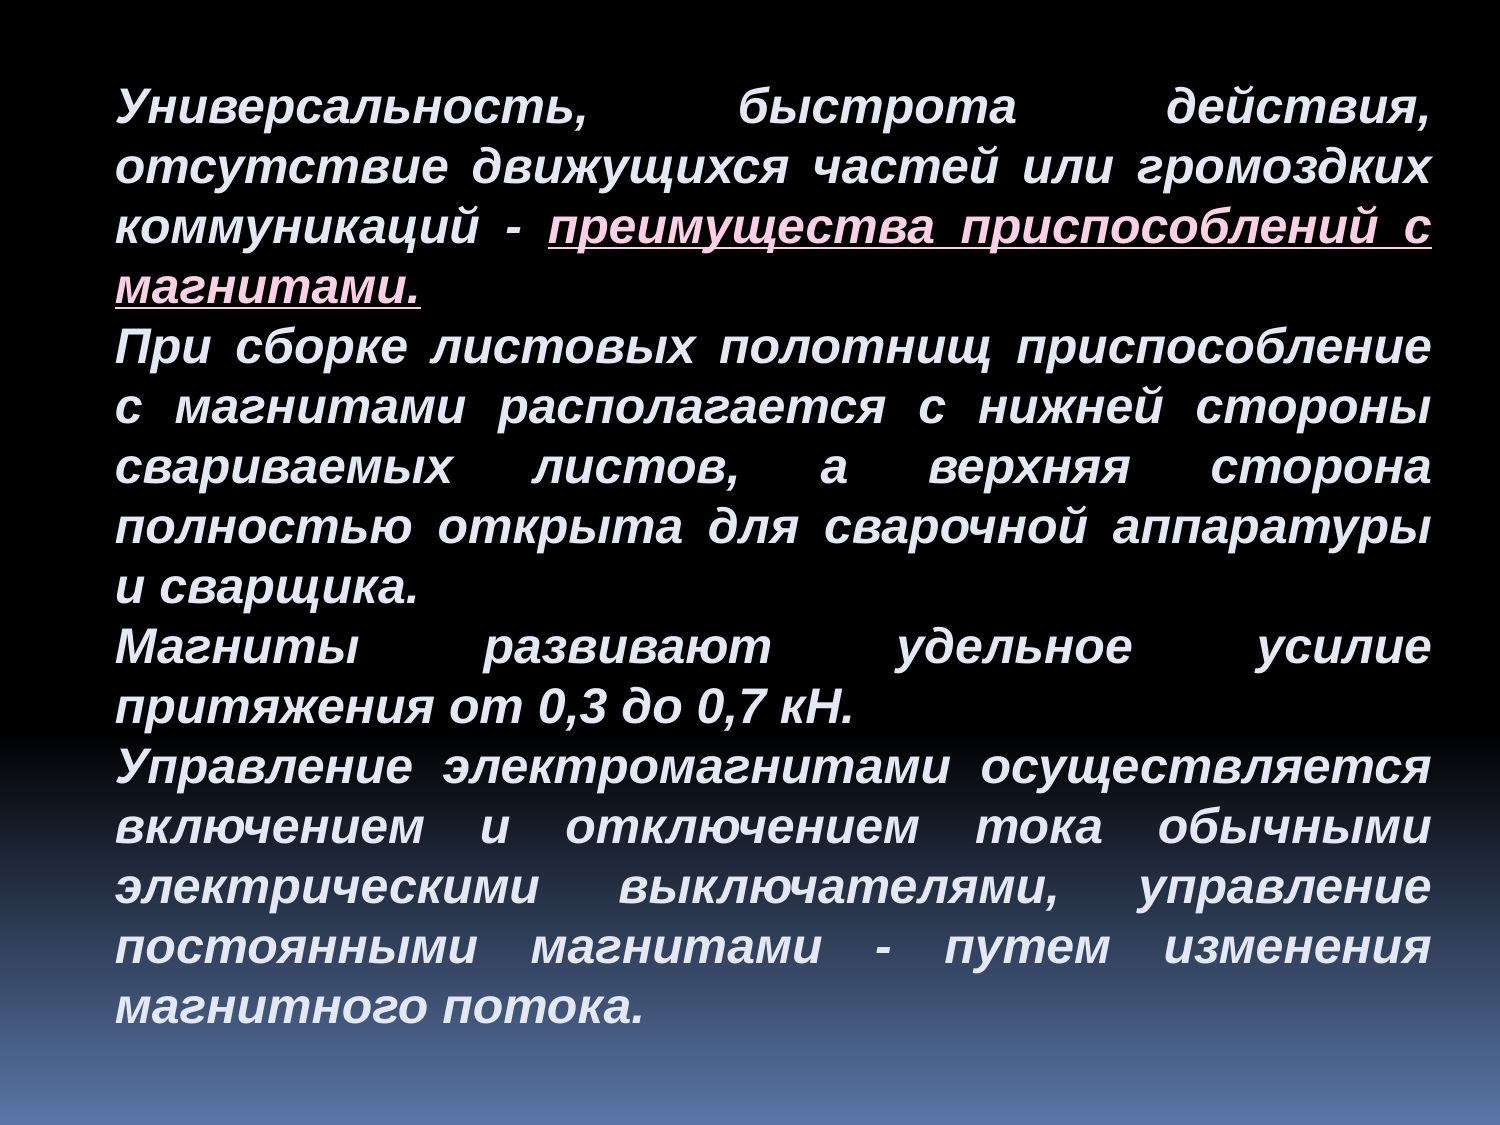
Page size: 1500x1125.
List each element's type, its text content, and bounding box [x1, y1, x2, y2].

text_box Универсальность, быстрота действия, отсутствие движущихся частей или громоздких коммуникаций - преимущества приспособлений с магнитами. При сборке листовых полотнищ приспособление с магнитами располагается с нижней стороны свариваемых листов, а верхняя сторона полностью открыта для сварочной аппаратуры и сварщика. Магниты развивают удельное усилие притяжения от 0,3 до 0,7 кН. Управление электромагнитами осуществляется включением и отключением тока обычными электрическими выключателями, управление постоянными магнитами - путем изменения магнитного потока. [100, 66, 1447, 1042]
